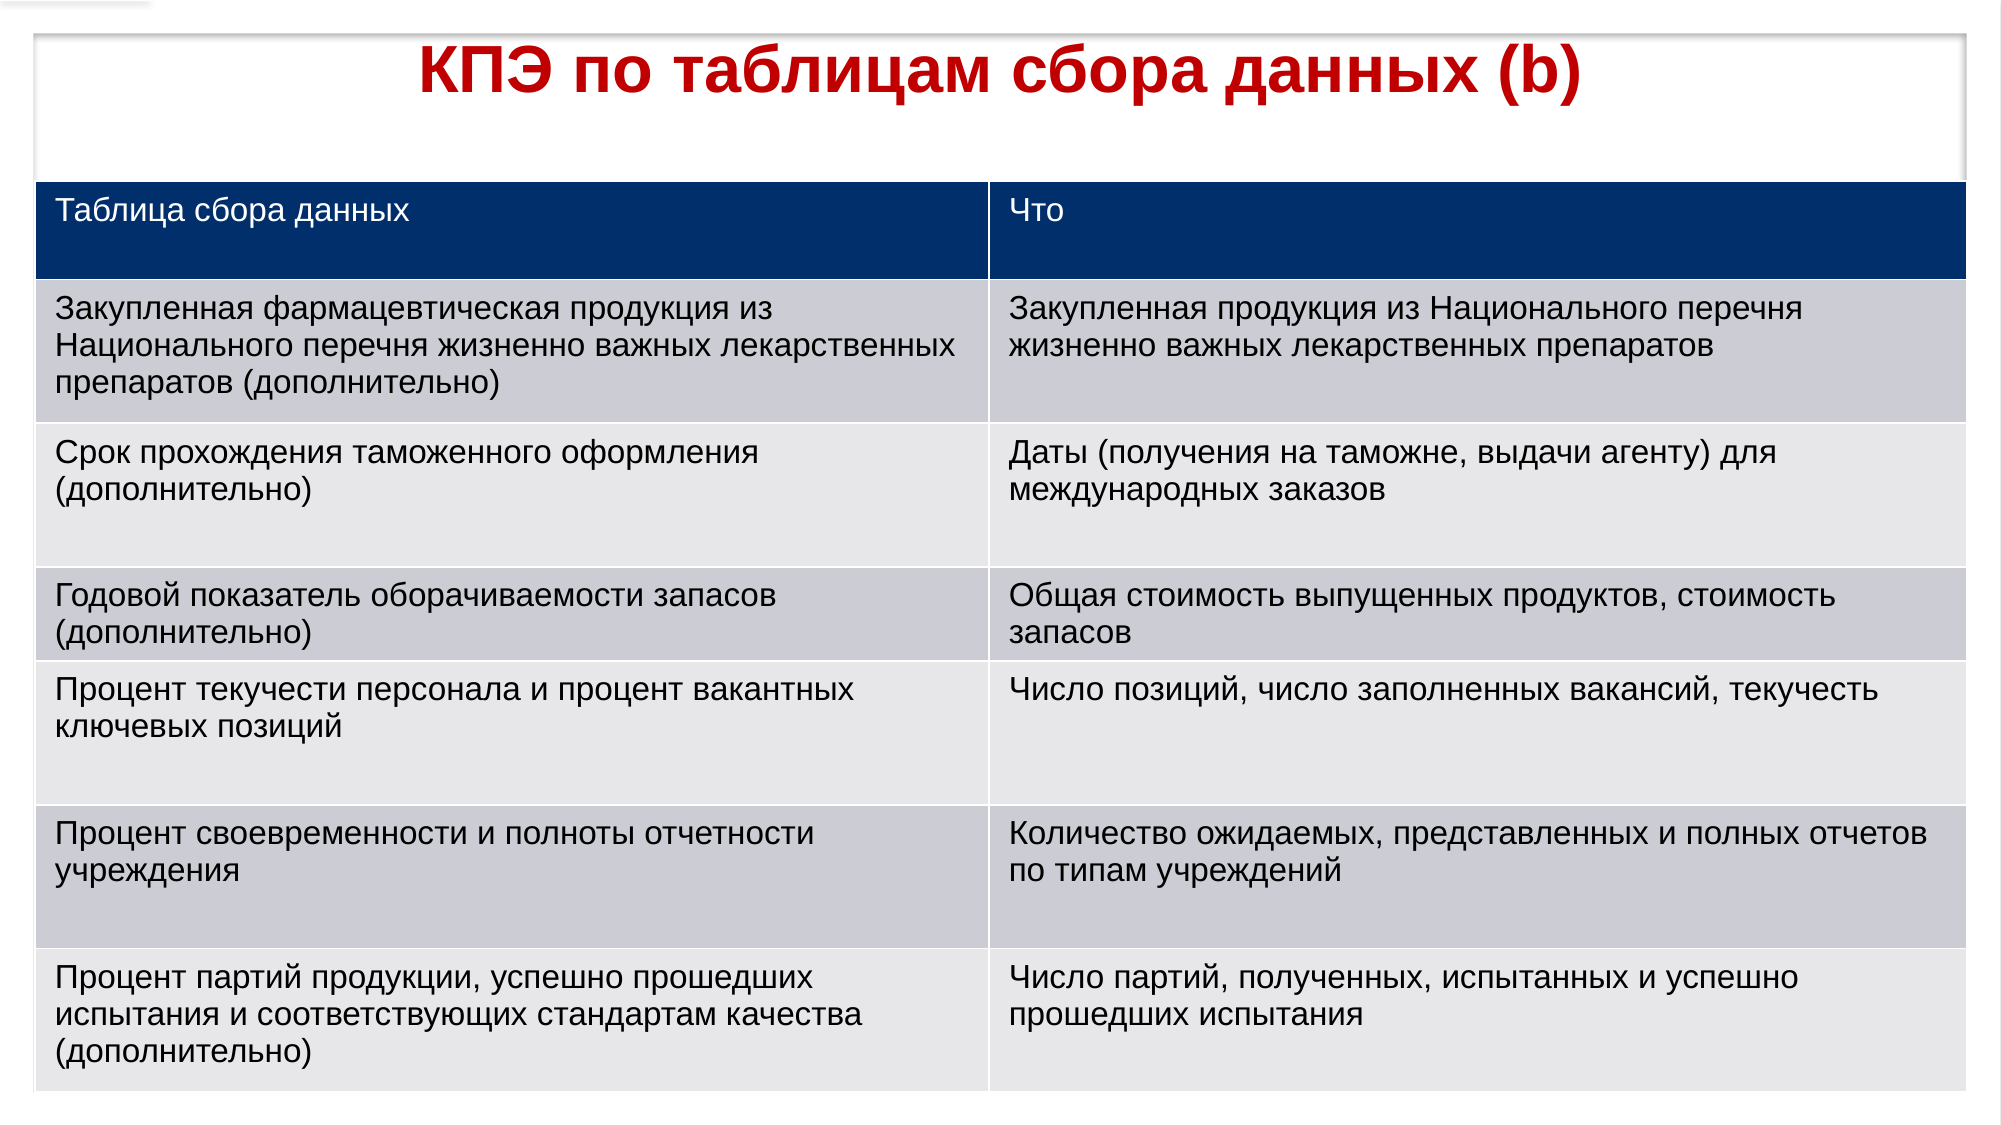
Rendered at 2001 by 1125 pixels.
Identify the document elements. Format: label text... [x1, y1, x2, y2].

table_cell Процент своевременности и полноты отчетности учреждения [36, 806, 988, 948]
table_cell Даты (получения на таможне, выдачи агенту) для международных заказов [990, 424, 1966, 566]
table_cell Процент партий продукции, успешно прошедших испытания и соответствующих стандартам качества (дополнительно) [36, 949, 988, 1091]
table_cell Процент текучести персонала и процент вакантных ключевых позиций [36, 662, 988, 804]
table_cell Закупленная фармацевтическая продукция из Национального перечня жизненно важных лекарственных препаратов (дополнительно) [36, 280, 988, 422]
table_cell Срок прохождения таможенного оформления (дополнительно) [36, 424, 988, 566]
table_cell Закупленная продукция из Национального перечня жизненно важных лекарственных препаратов [990, 280, 1966, 422]
title КПЭ по таблицам сбора данных (b) [35, 18, 1967, 114]
table_header Таблица сбора данных [36, 182, 988, 279]
table_cell Общая стоимость выпущенных продуктов, стоимость запасов [990, 568, 1966, 660]
table_header Что [990, 182, 1966, 279]
table_cell Число партий, полученных, испытанных и успешно прошедших испытания [990, 949, 1966, 1091]
table_cell Годовой показатель оборачиваемости запасов (дополнительно) [36, 568, 988, 660]
table_cell Количество ожидаемых, представленных и полных отчетов по типам учреждений [990, 806, 1966, 948]
table_cell Число позиций, число заполненных вакансий, текучесть [990, 662, 1966, 804]
